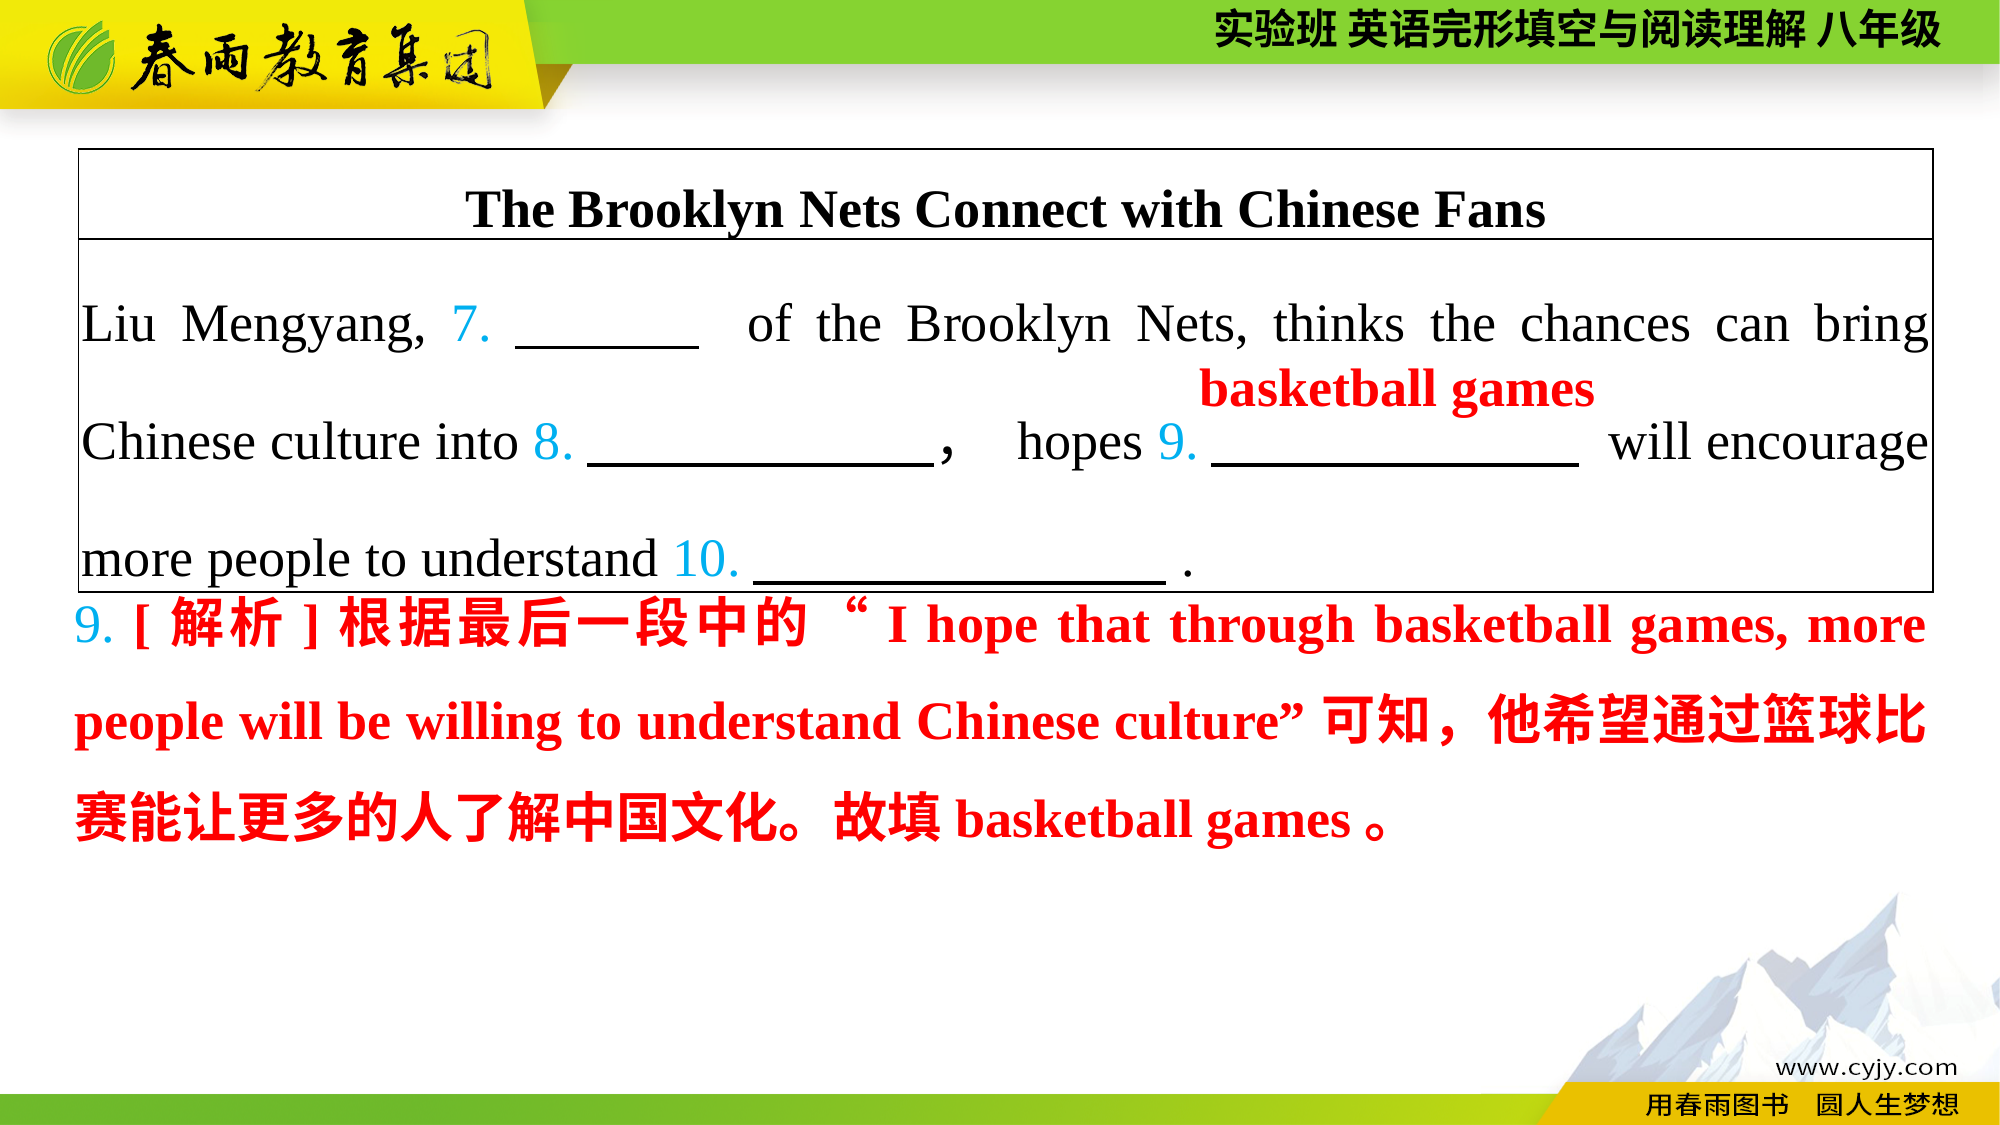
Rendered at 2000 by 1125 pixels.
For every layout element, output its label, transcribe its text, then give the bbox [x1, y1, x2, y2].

table_header The Brooklyn Nets Connect with Chinese Fans [79, 150, 1932, 238]
text_box basketball games [1185, 344, 1612, 425]
picture [0, 0, 2000, 1125]
table_cell Liu Mengyang, 7. of the Brooklyn Nets, thinks the chances can bring Chinese culture into 8. ， hopes 9. will encourage more people to understand 10. . [79, 240, 1932, 547]
list 9. [解析]根据最后一段中的“I hope that through basketball games, more people will be willing to understand Chinese culture”可知，他希望通过篮球比赛能让更多的人了解中国文化。故填basketball games。 [59, 547, 1944, 846]
